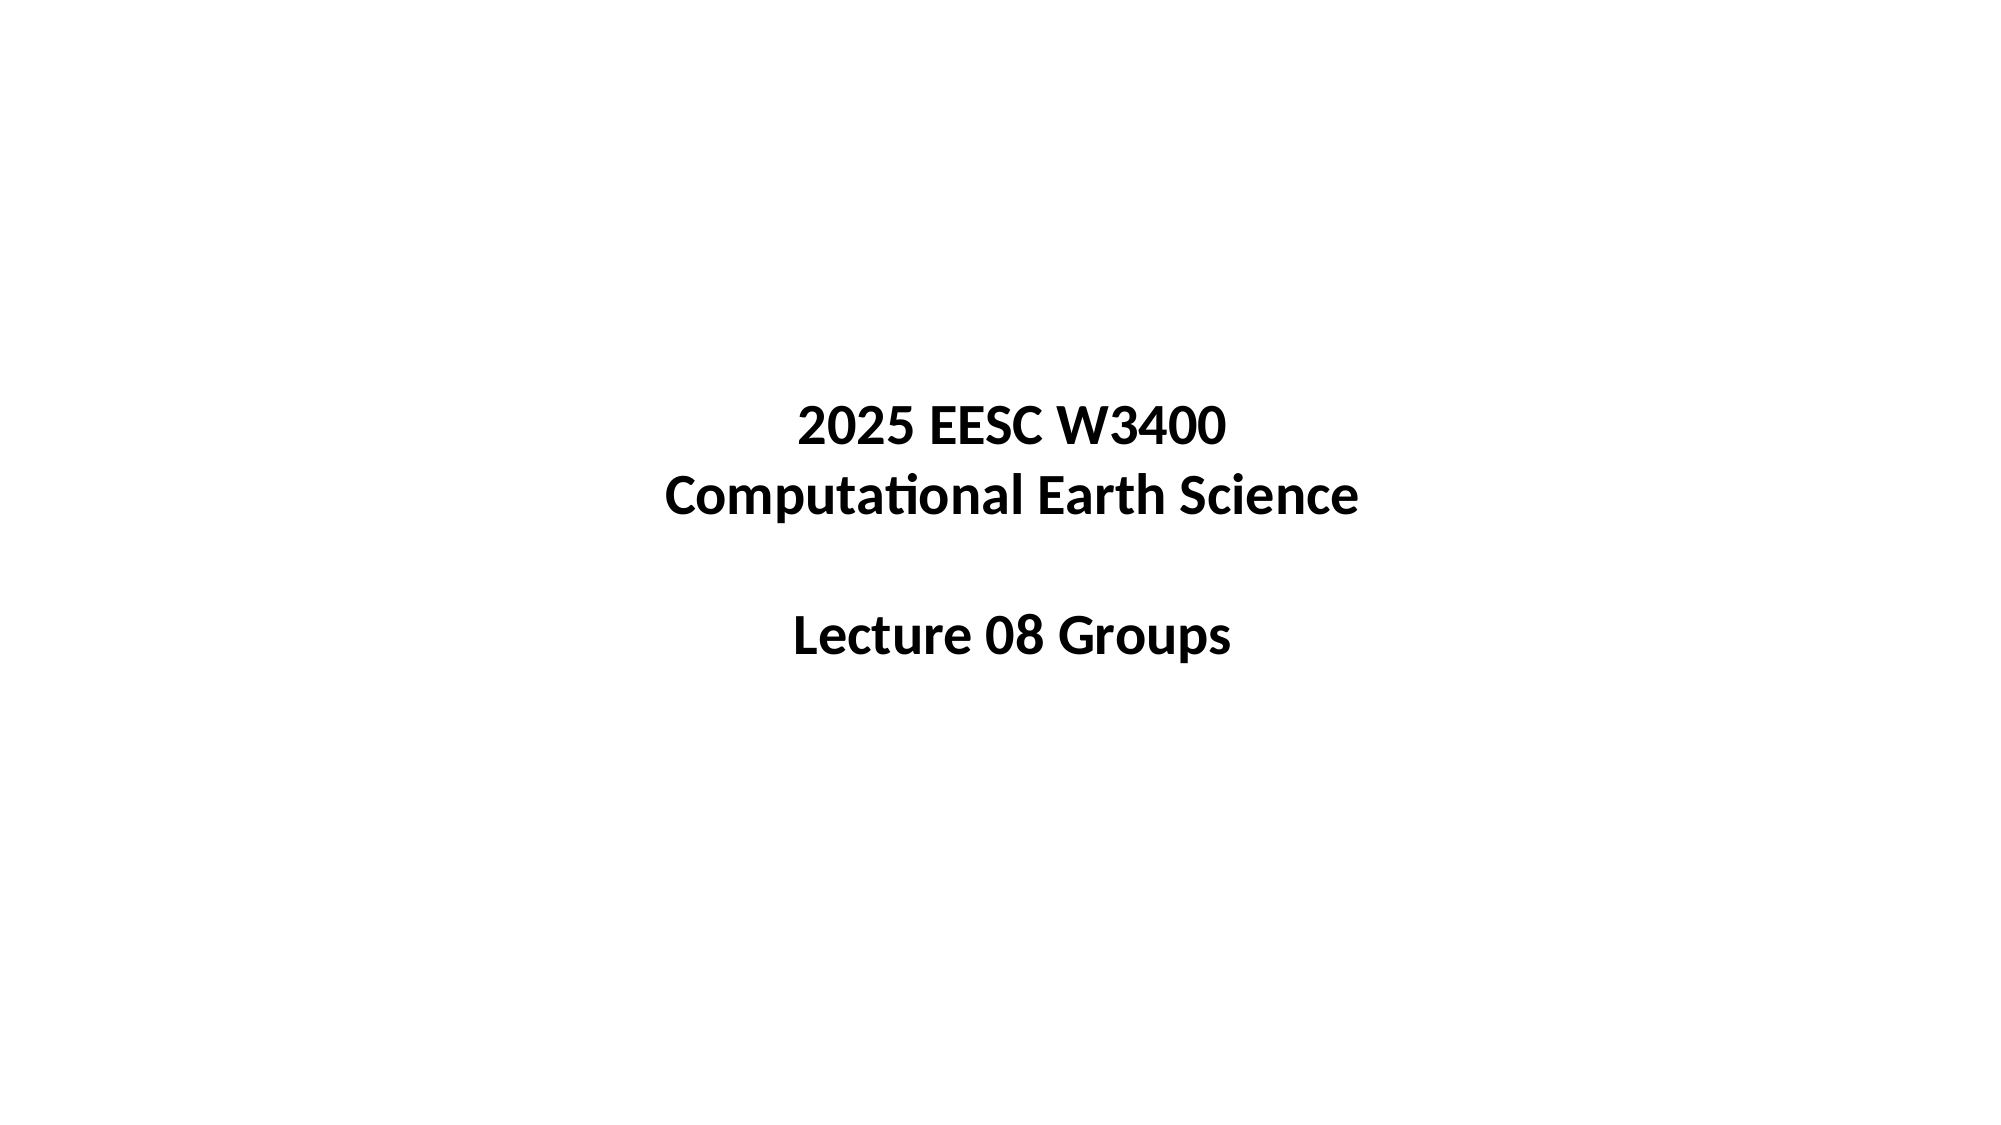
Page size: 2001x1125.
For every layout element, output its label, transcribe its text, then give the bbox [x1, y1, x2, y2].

text_box 2025 EESC W3400 Computational Earth Science Lecture 08 Groups [127, 379, 1899, 674]
